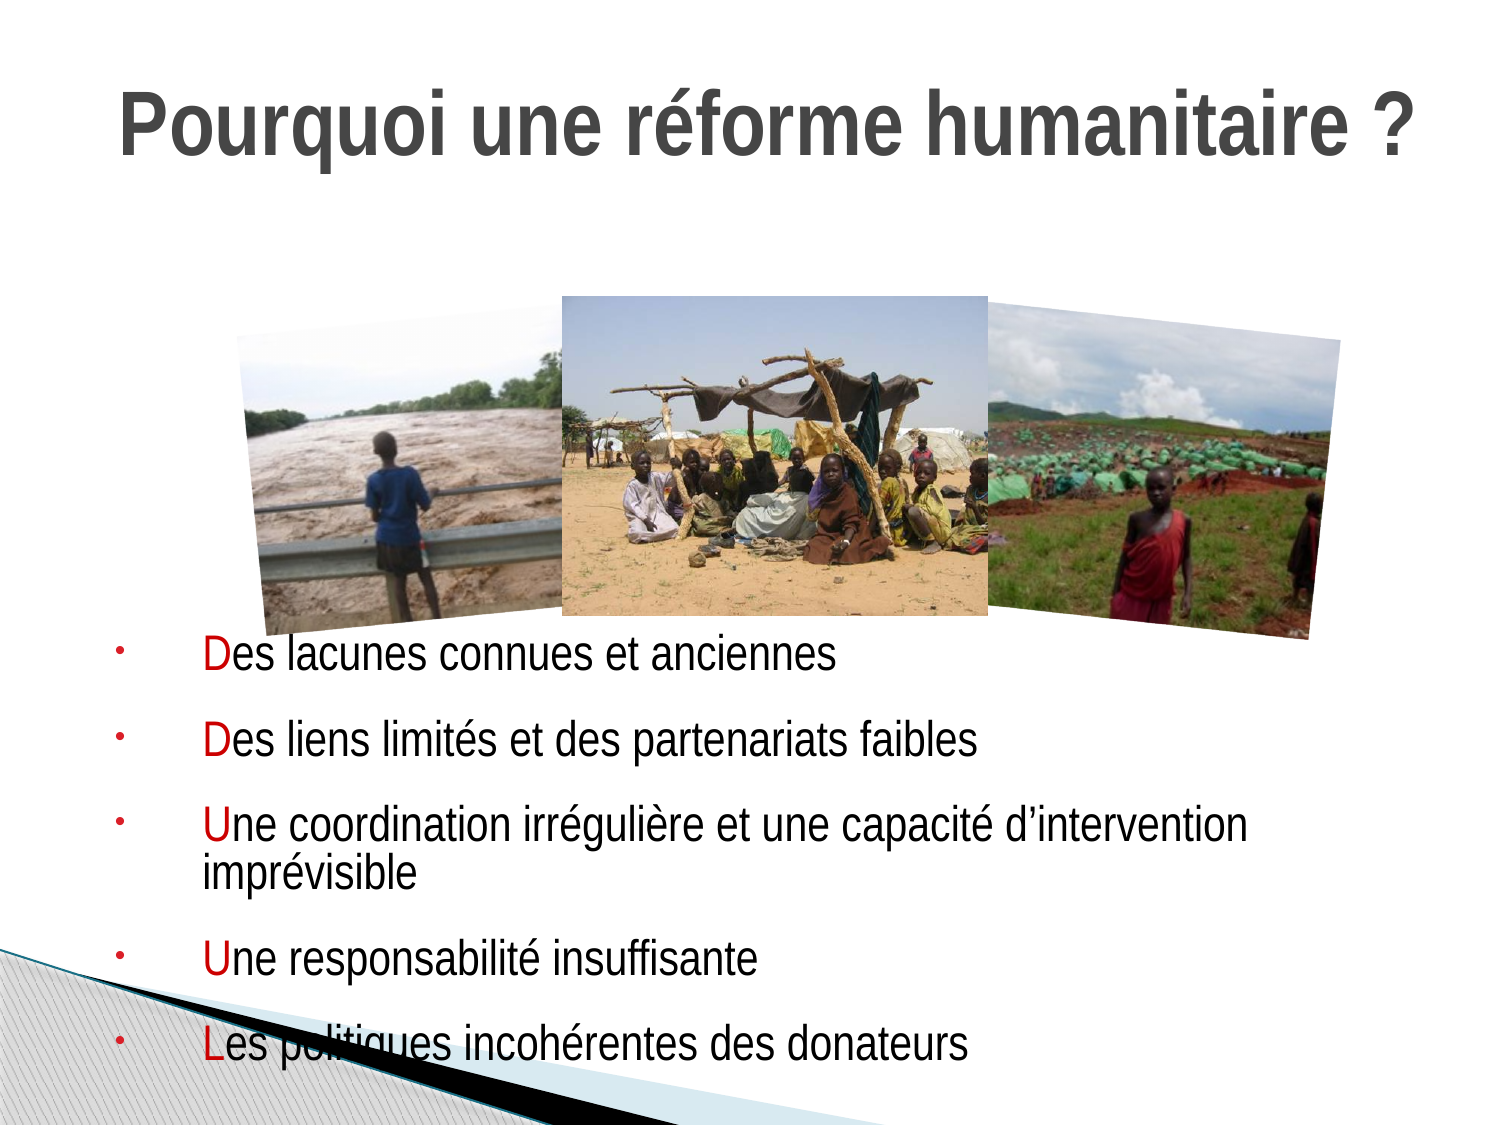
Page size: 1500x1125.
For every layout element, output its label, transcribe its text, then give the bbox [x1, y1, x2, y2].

title Pourquoi une réforme humanitaire ? [100, 37, 1438, 200]
picture [237, 296, 1340, 619]
text_box Des lacunes connues et anciennes Des liens limités et des partenariats faibles Une coordination irrégulière et une capacité d’intervention imprévisible Une responsabilité insuffisante Les politiques incohérentes des donateurs [99, 537, 1466, 1054]
